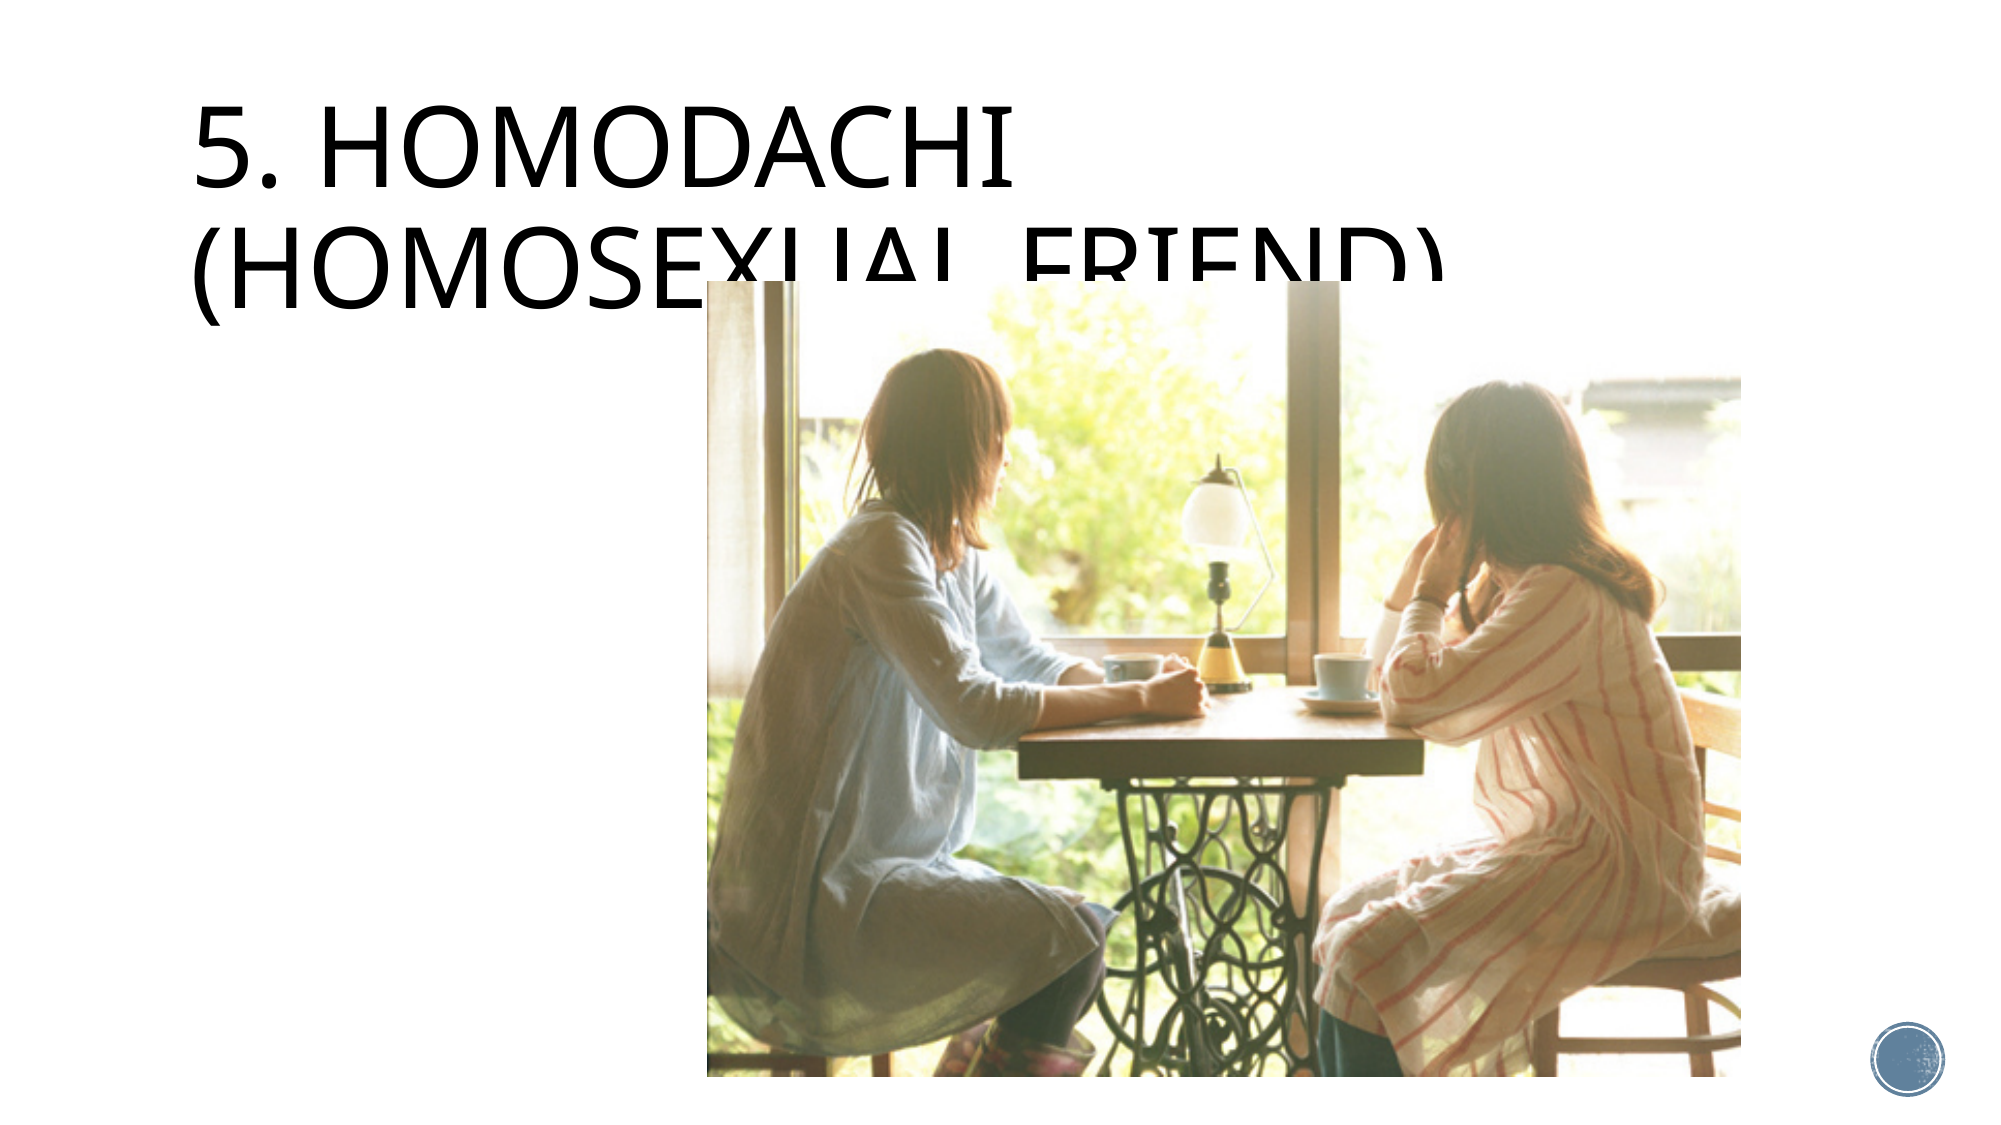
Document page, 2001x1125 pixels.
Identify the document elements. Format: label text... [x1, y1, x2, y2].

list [710, 283, 1740, 1074]
title 5. Homodachi (homosexual friend) [175, 79, 1826, 344]
